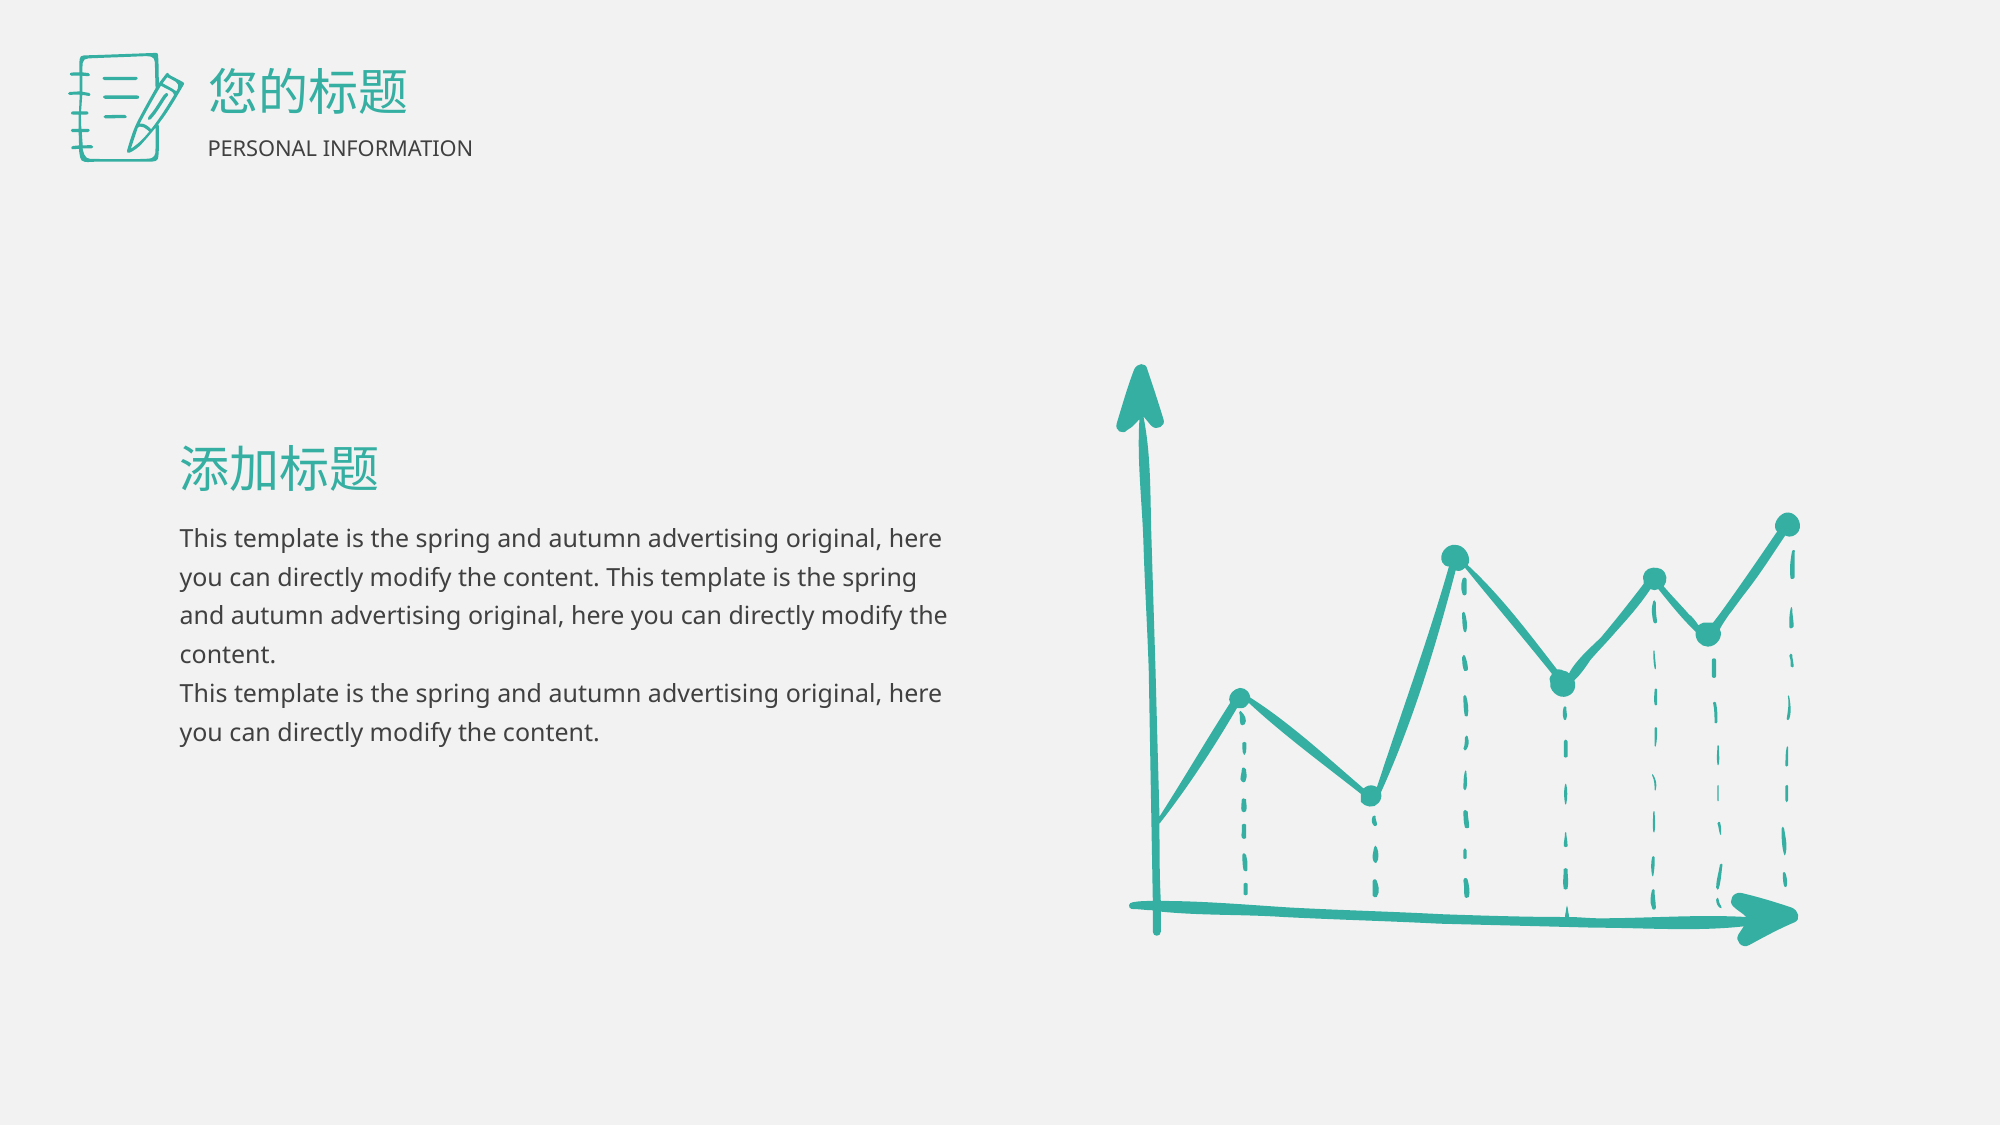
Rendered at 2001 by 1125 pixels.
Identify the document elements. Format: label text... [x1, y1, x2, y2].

text_box 您的标题 [194, 52, 424, 119]
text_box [67, 52, 185, 163]
text_box This template is the spring and autumn advertising original, here you can directly modify the content. This template is the spring and autumn advertising original, here you can directly modify the content. This template is the spring and autumn advertising original, here you can directly modify the content. [164, 505, 982, 754]
text_box 添加标题 [164, 429, 415, 505]
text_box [1114, 361, 1804, 950]
text_box PERSONAL INFORMATION [192, 119, 597, 169]
